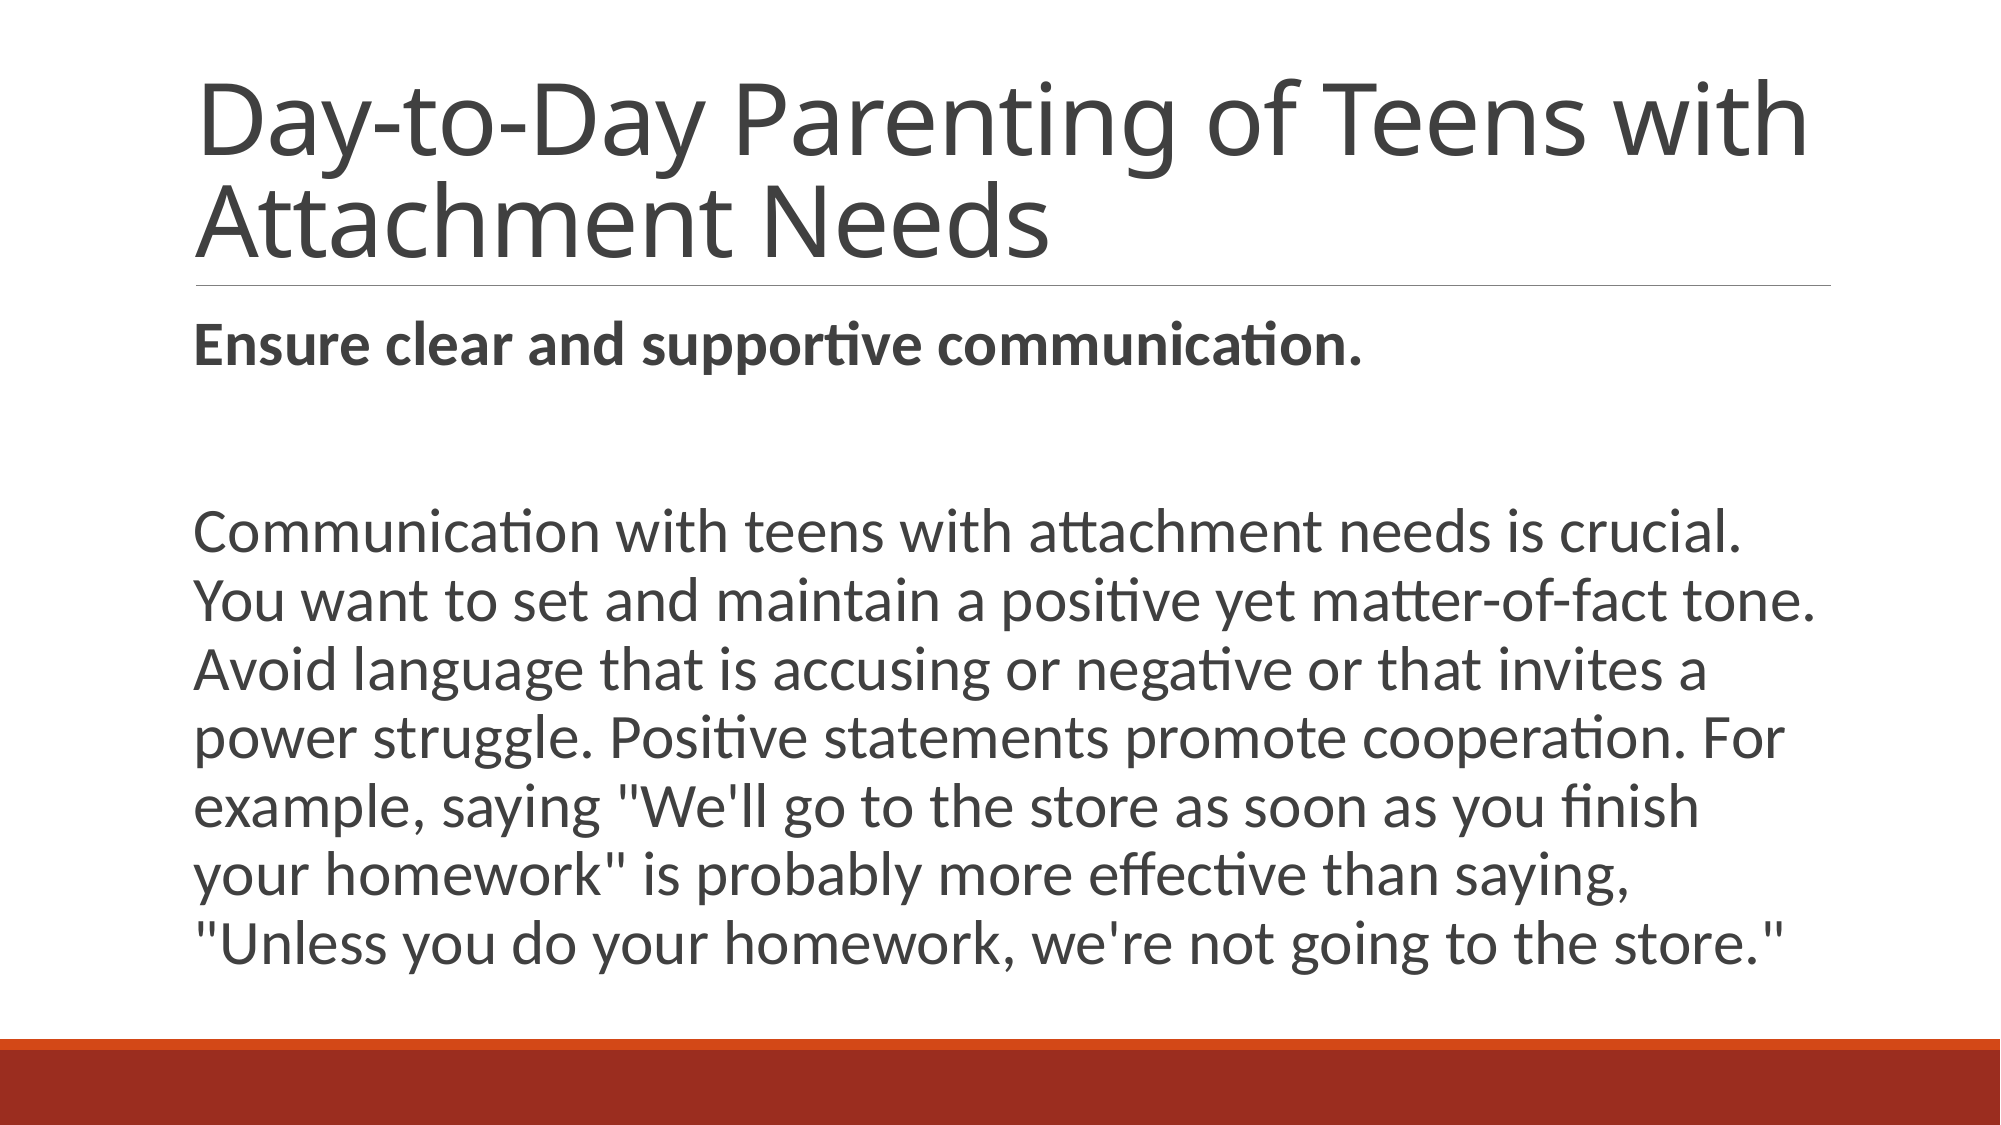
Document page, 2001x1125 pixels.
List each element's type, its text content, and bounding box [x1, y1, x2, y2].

list Ensure clear and supportive communication. Communication with teens with attachment needs is crucial. You want to set and maintain a positive yet matter-of-fact tone. Avoid language that is accusing or negative or that invites a power struggle. Positive statements promote cooperation. For example, saying "We'll go to the store as soon as you finish your homework" is probably more effective than saying, "Unless you do your homework, we're not going to the store." [180, 302, 1830, 1019]
title Day-to-Day Parenting of Teens with Attachment Needs [180, 47, 1830, 285]
